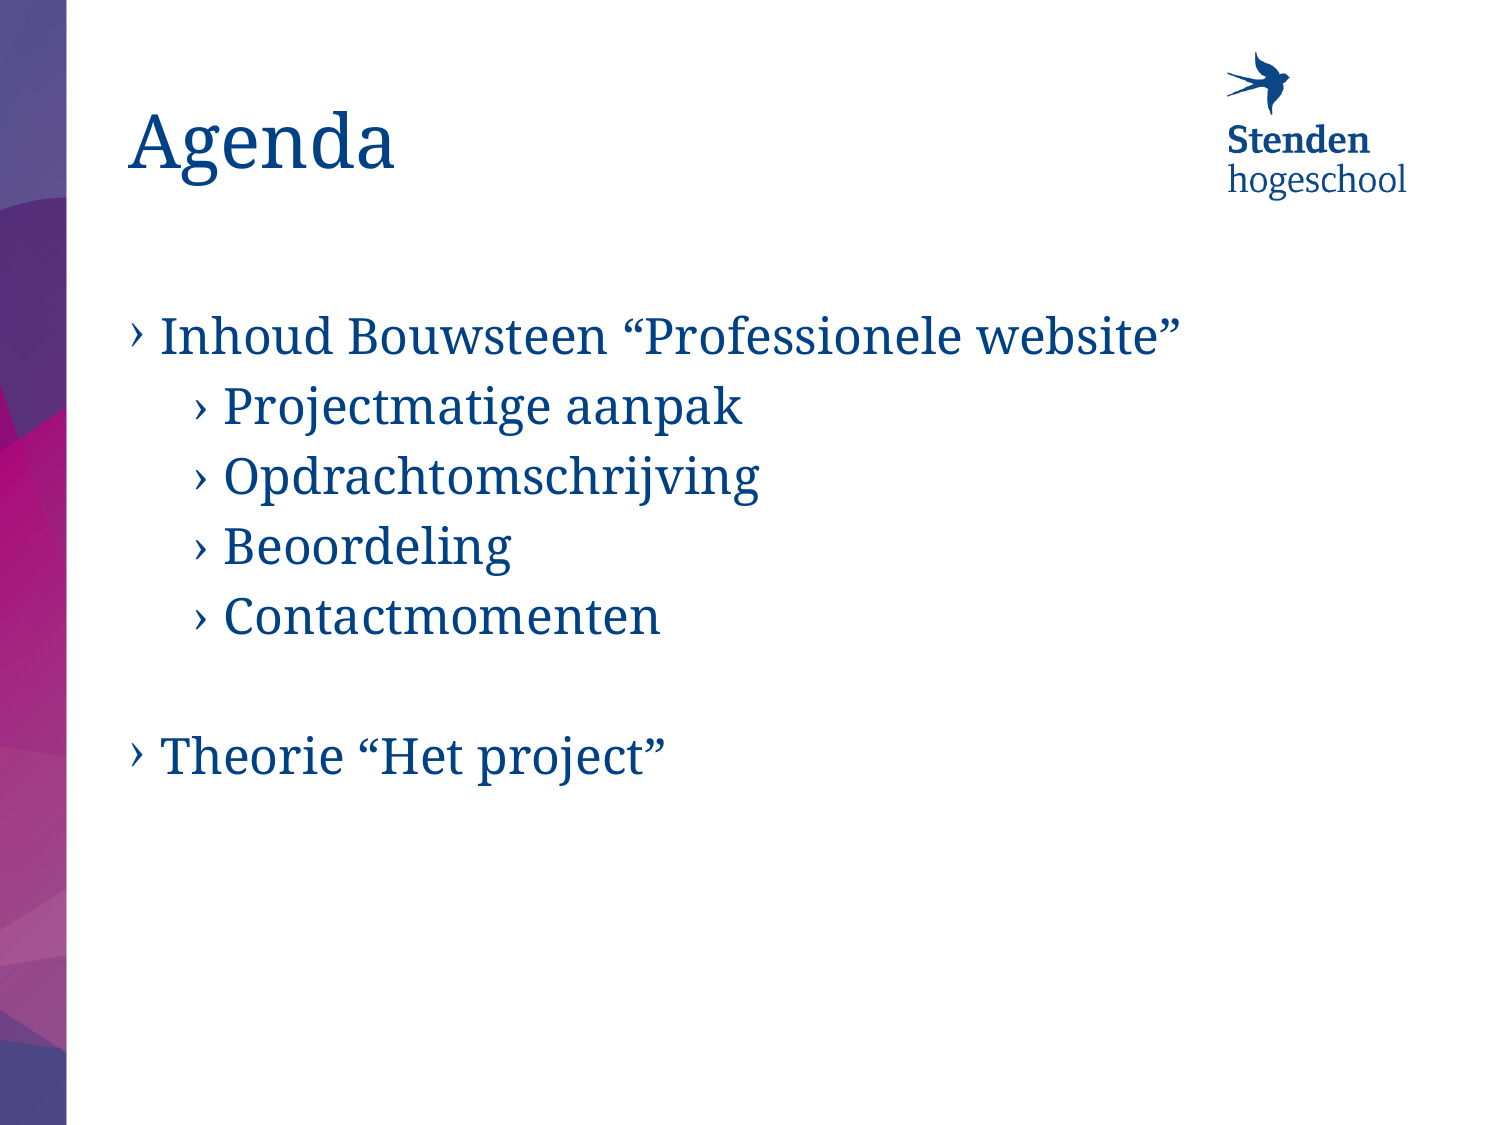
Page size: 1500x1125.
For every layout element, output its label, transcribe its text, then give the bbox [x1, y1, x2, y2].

list Inhoud Bouwsteen “Professionele website” Projectmatige aanpak Opdrachtomschrijving Beoordeling Contactmomenten Theorie “Het project” [128, 304, 1417, 943]
picture [0, 0, 1500, 1125]
title Agenda [128, 93, 1417, 202]
